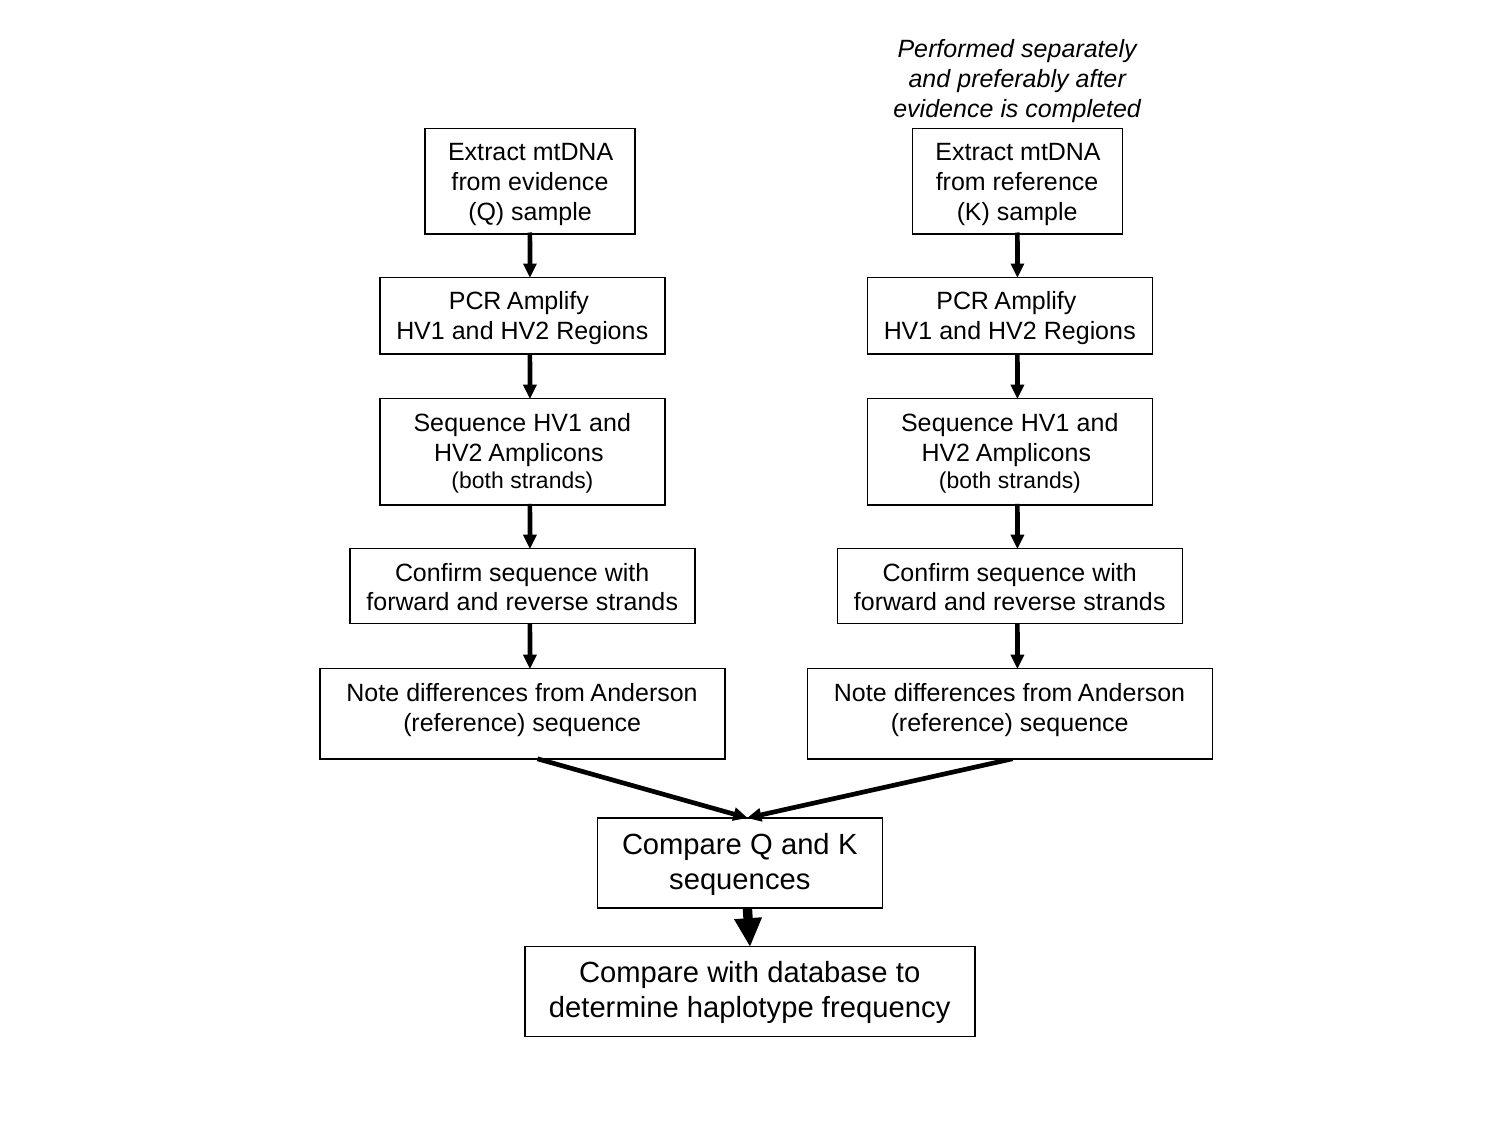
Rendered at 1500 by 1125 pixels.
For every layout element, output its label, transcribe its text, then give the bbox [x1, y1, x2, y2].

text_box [807, 24, 1213, 760]
text_box Compare Q and K sequences [597, 817, 883, 908]
text_box [747, 767, 977, 822]
text_box Compare with database to determine haplotype frequency [524, 946, 975, 1037]
text_box [562, 766, 747, 821]
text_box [319, 128, 726, 760]
text_box [742, 907, 756, 947]
